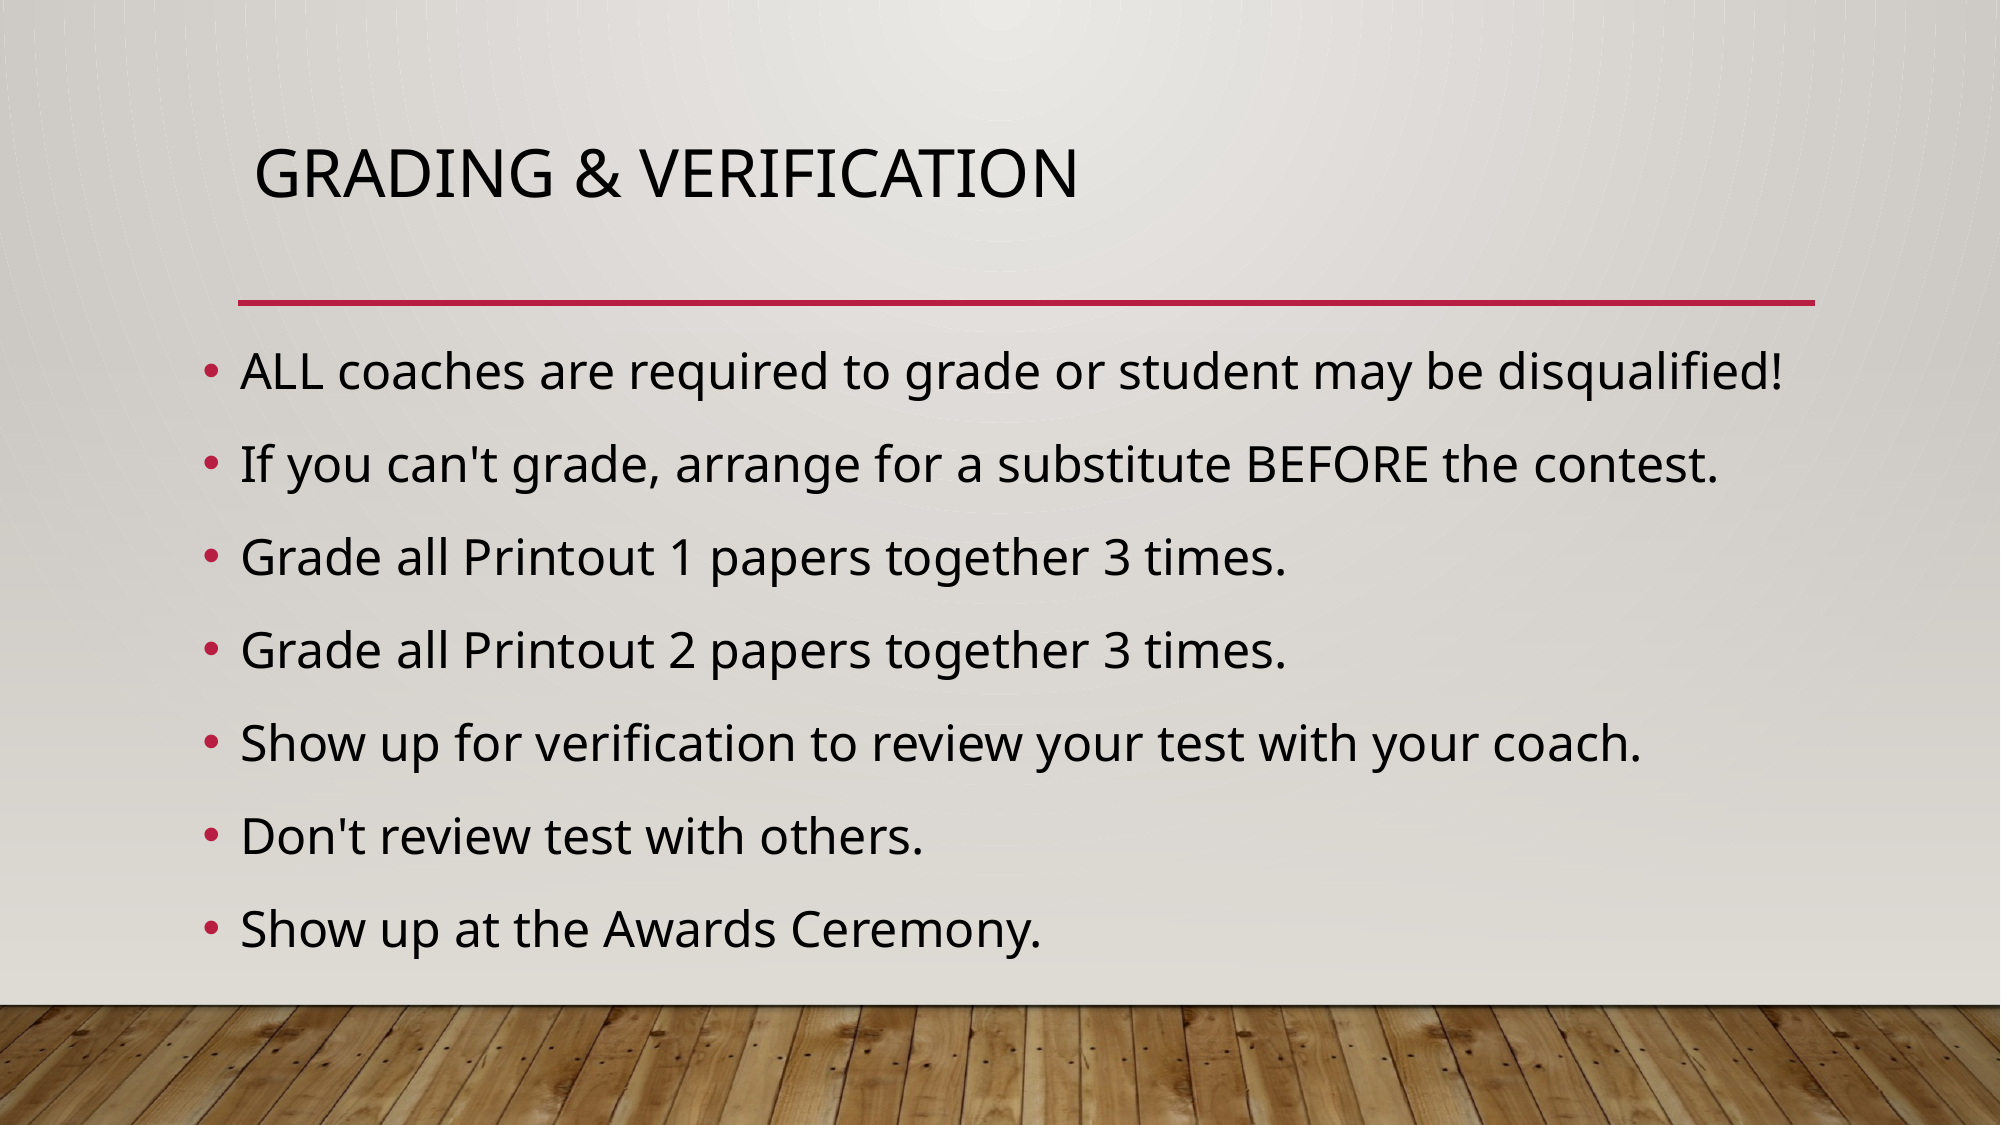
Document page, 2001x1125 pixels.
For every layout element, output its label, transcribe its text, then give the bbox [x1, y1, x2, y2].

picture [0, 1005, 2000, 1125]
title GRADING & VERIFICATION [238, 131, 1814, 305]
list ALL coaches are required to grade or student may be disqualified! If you can't grade, arrange for a substitute BEFORE the contest. Grade all Printout 1 papers together 3 times. Grade all Printout 2 papers together 3 times. Show up for verification to review your test with your coach. Don't review test with others. Show up at the Awards Ceremony. [187, 320, 1813, 970]
